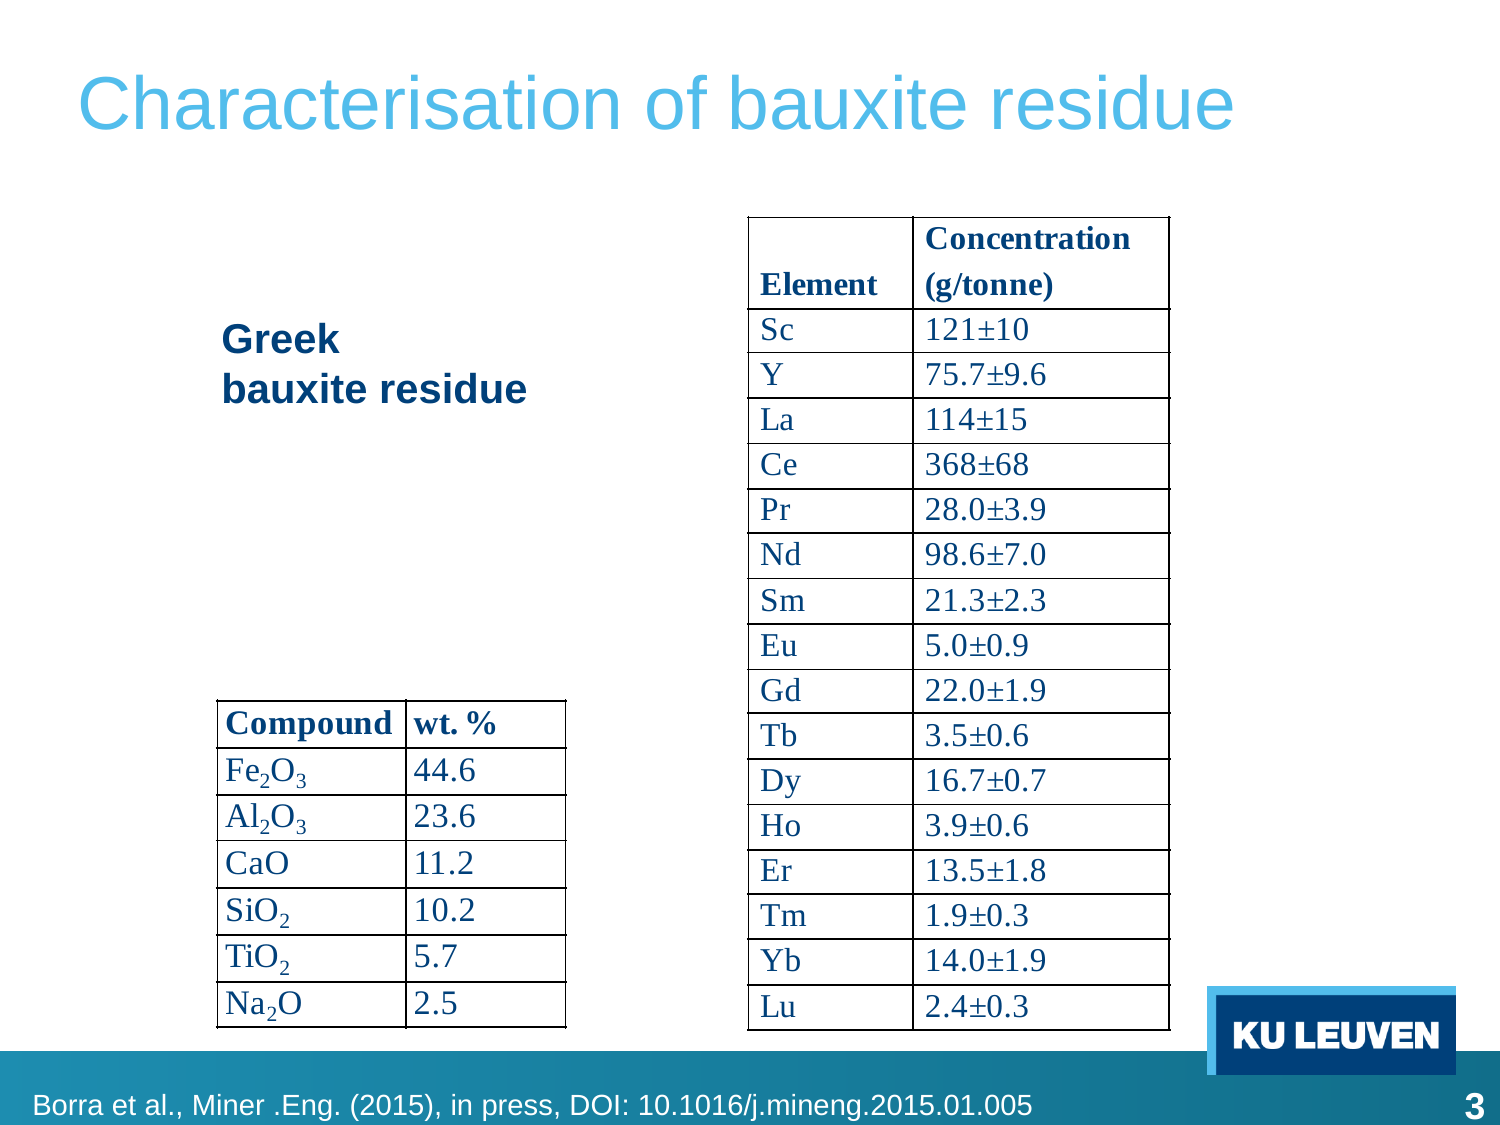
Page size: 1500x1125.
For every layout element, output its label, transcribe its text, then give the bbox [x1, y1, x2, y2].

text_box Borra et al., Miner .Eng. (2015), in press, DOI: 10.1016/j.mineng.2015.01.005 [17, 1078, 1187, 1125]
text_box Greek bauxite residue [206, 304, 609, 420]
picture [726, 196, 1188, 1048]
picture [1207, 986, 1456, 1075]
picture [194, 678, 585, 1047]
text_box 3 [1376, 1074, 1500, 1125]
text_box Characterisation of bauxite residue [62, 37, 1413, 163]
